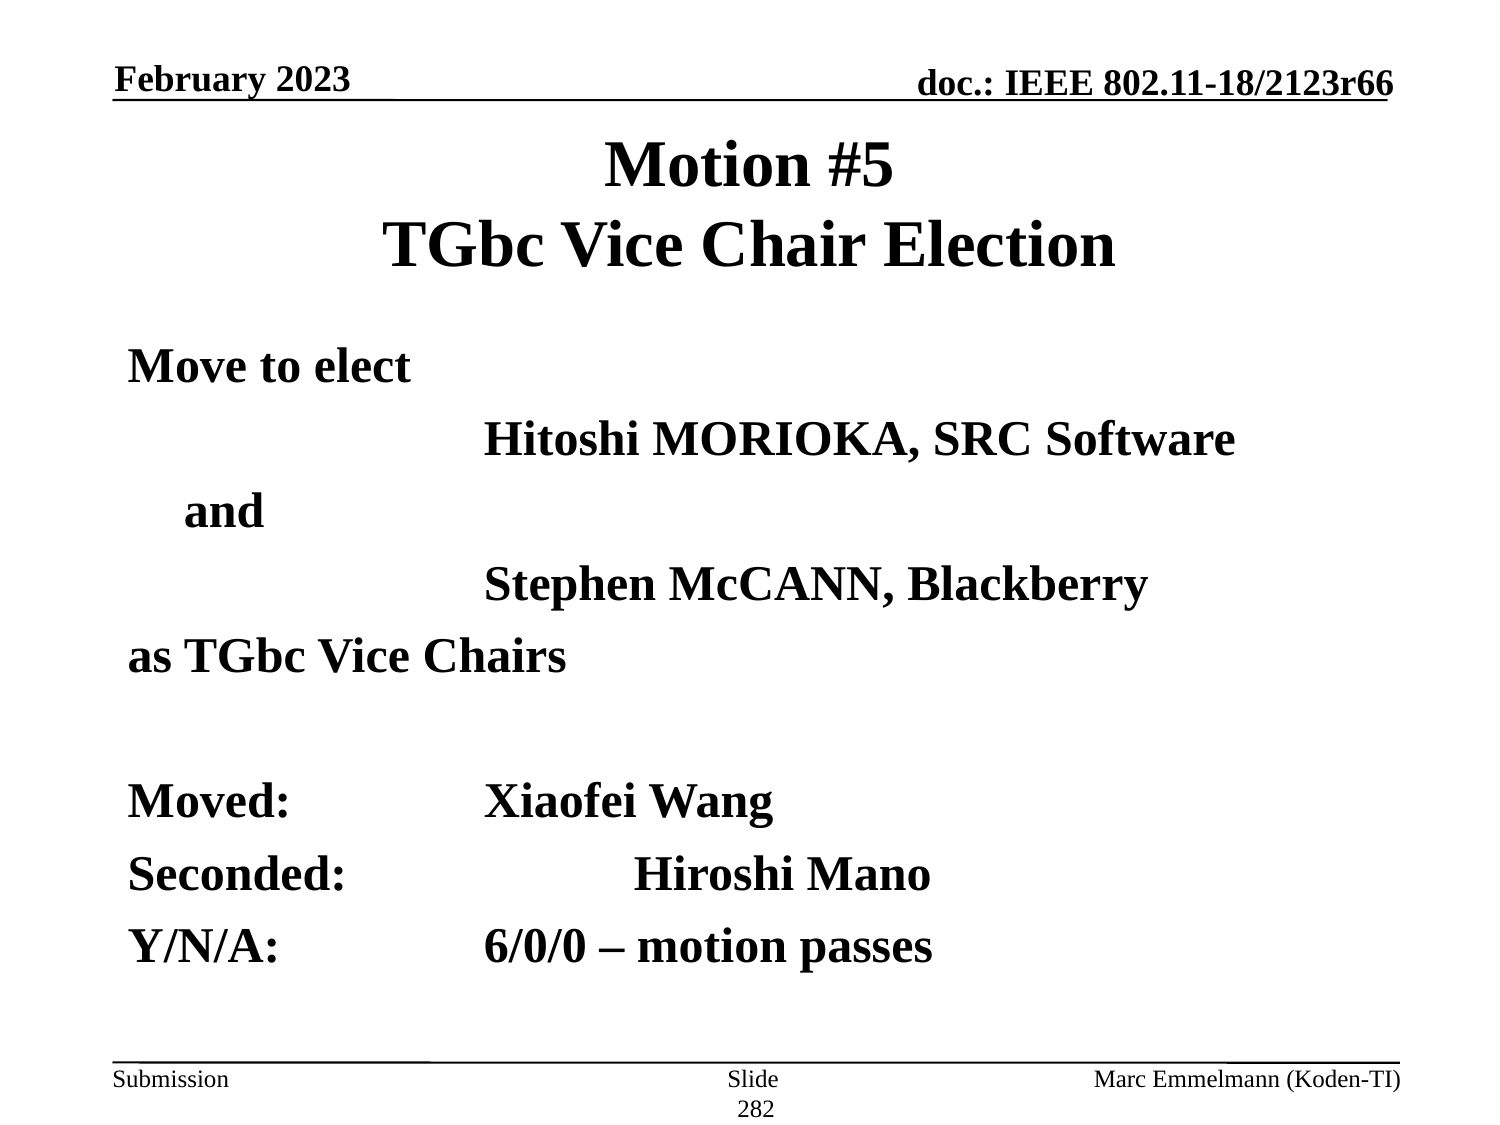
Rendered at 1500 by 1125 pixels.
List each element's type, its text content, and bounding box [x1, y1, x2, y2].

list Move to elect Hitoshi MORIOKA, SRC Software and Stephen McCANN, Blackberry as TGbc Vice Chairs Moved: Xiaofei Wang Seconded: Hiroshi Mano Y/N/A: 6/0/0 – motion passes [112, 324, 1388, 1000]
title Motion #5 TGbc Vice Chair Election [112, 112, 1388, 288]
slide_number Slide 282 [712, 1061, 800, 1123]
footer Marc Emmelmann (Koden-TI) [878, 1061, 1402, 1093]
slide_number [114, 54, 423, 100]
